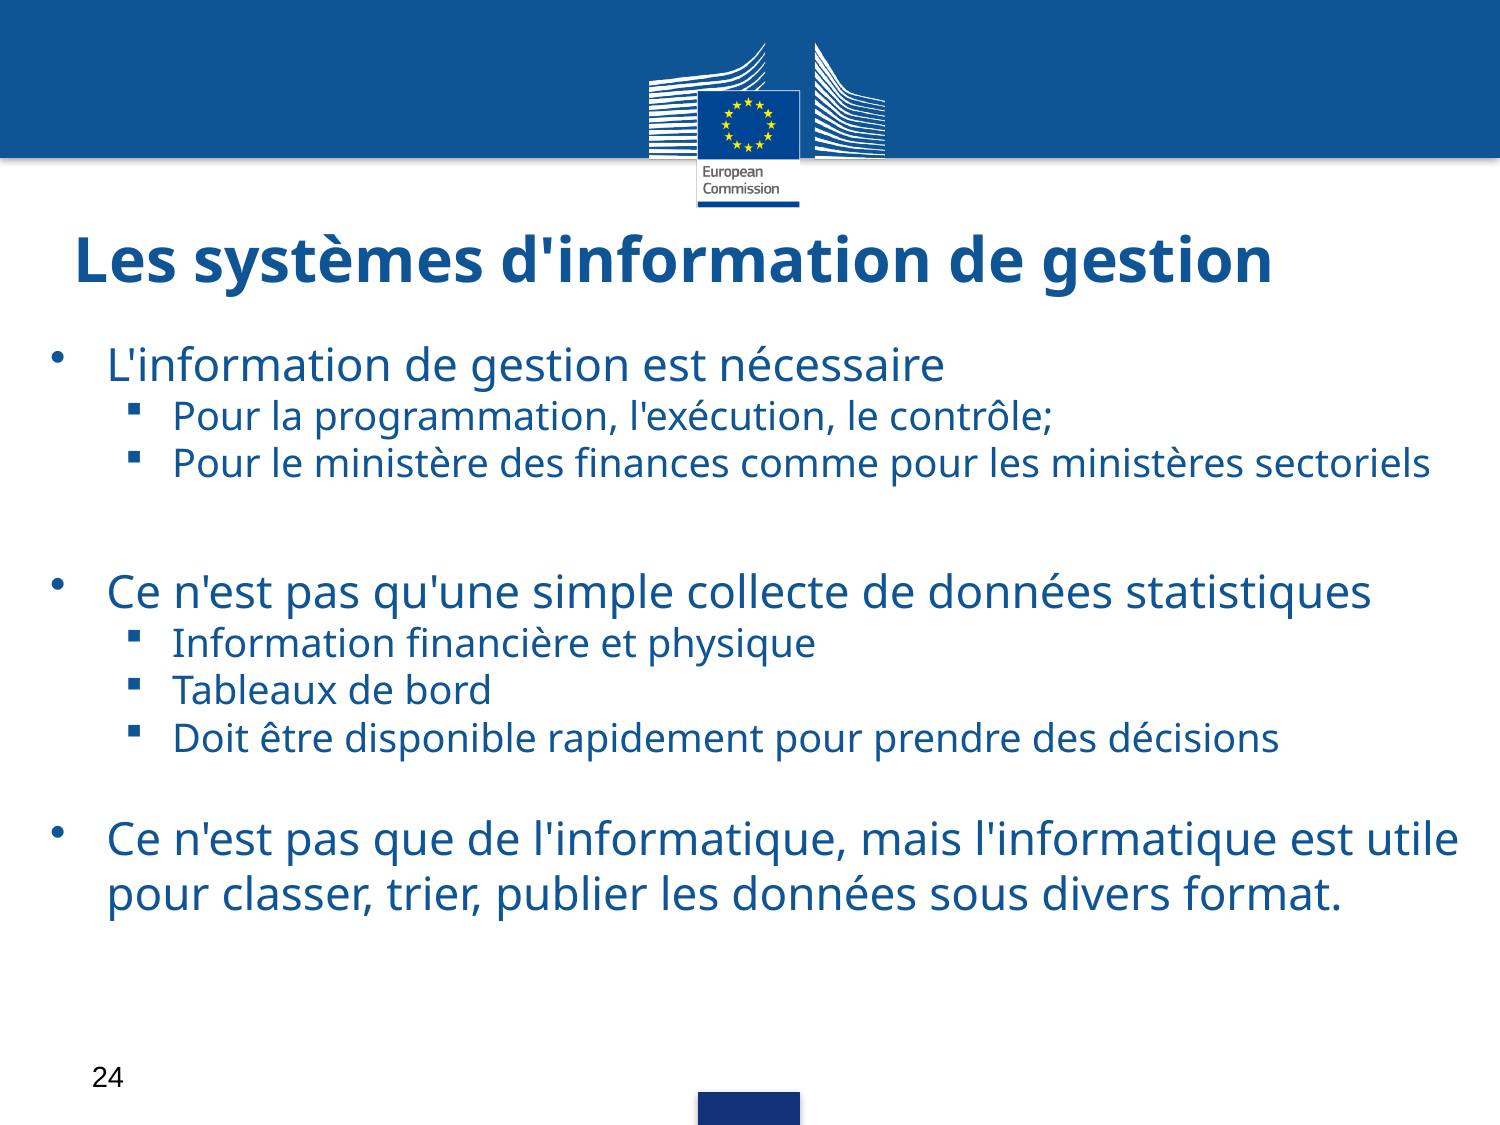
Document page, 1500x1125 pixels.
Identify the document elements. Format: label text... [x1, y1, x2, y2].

title Les systèmes d'information de gestion [0, 163, 1500, 352]
picture [649, 42, 885, 163]
list L'information de gestion est nécessaire Pour la programmation, l'exécution, le contrôle; Pour le ministère des finances comme pour les ministères sectoriels Ce n'est pas qu'une simple collecte de données statistiques Information financière et physique Tableaux de bord Doit être disponible rapidement pour prendre des décisions Ce n'est pas que de l'informatique, mais l'informatique est utile pour classer, trier, publier les données sous divers format. [34, 327, 1500, 1024]
slide_number 24 [76, 1022, 553, 1102]
